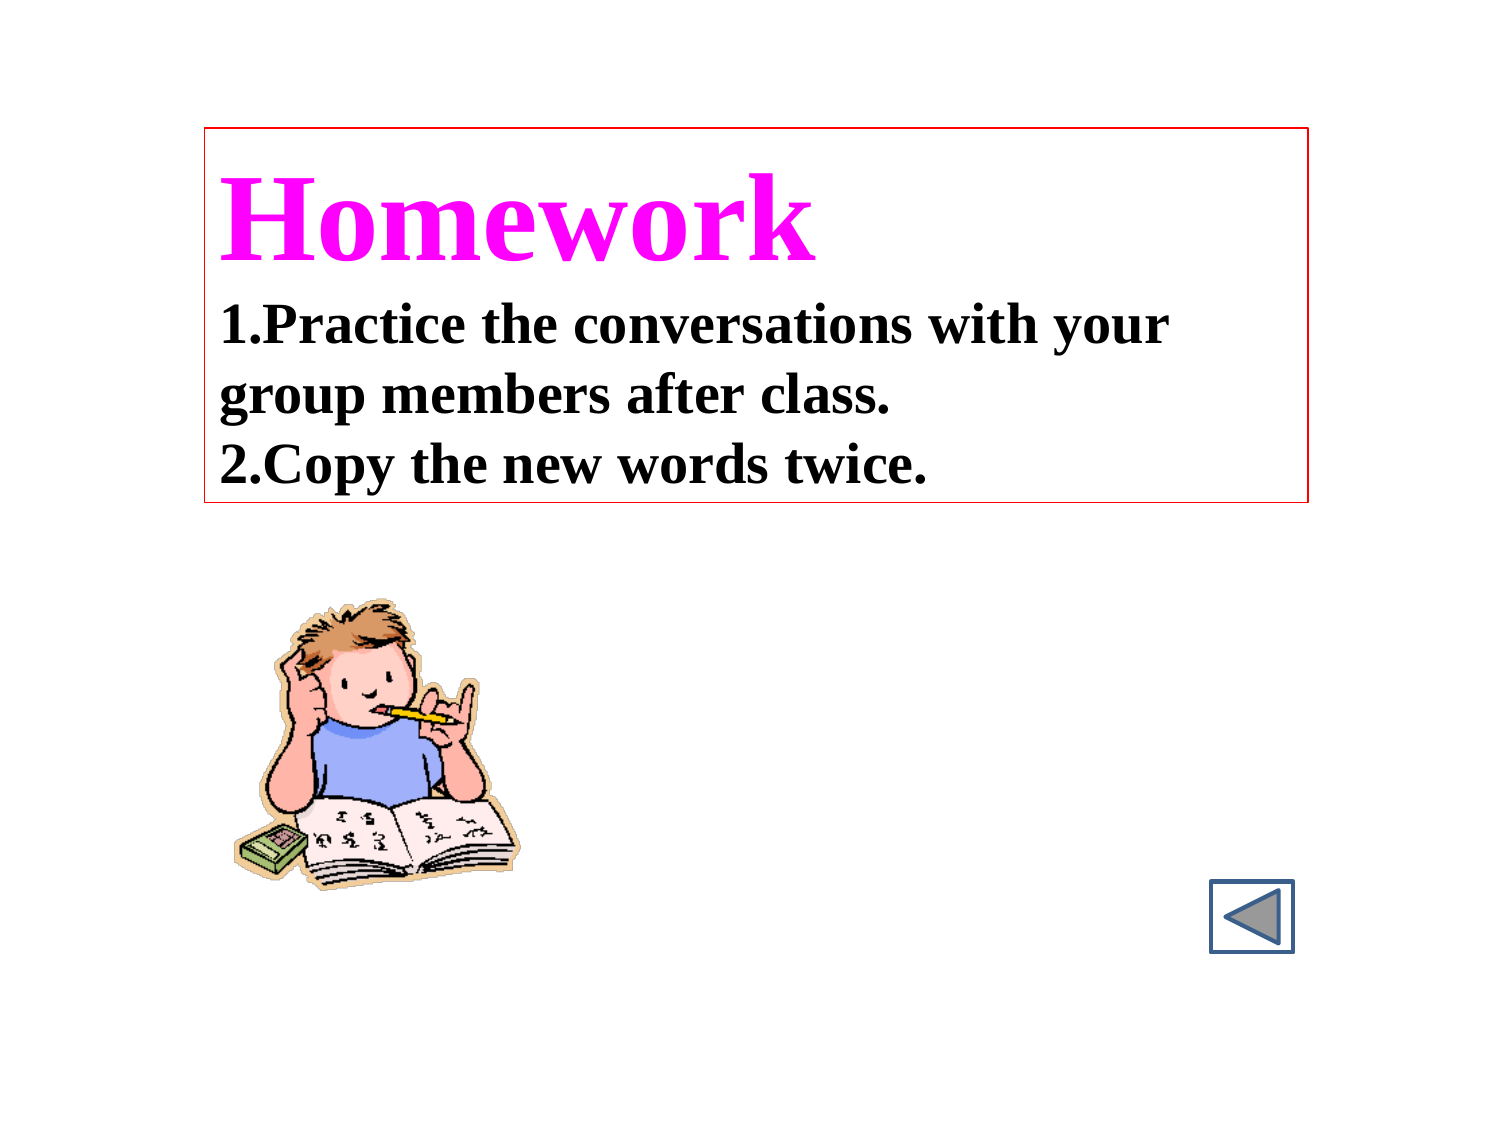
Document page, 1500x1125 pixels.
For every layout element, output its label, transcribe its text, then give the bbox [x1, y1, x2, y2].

picture [232, 594, 525, 895]
text_box [1209, 879, 1295, 954]
text_box Homework 1.Practice the conversations with your group members after class. 2.Copy the new words twice. [204, 127, 1309, 503]
